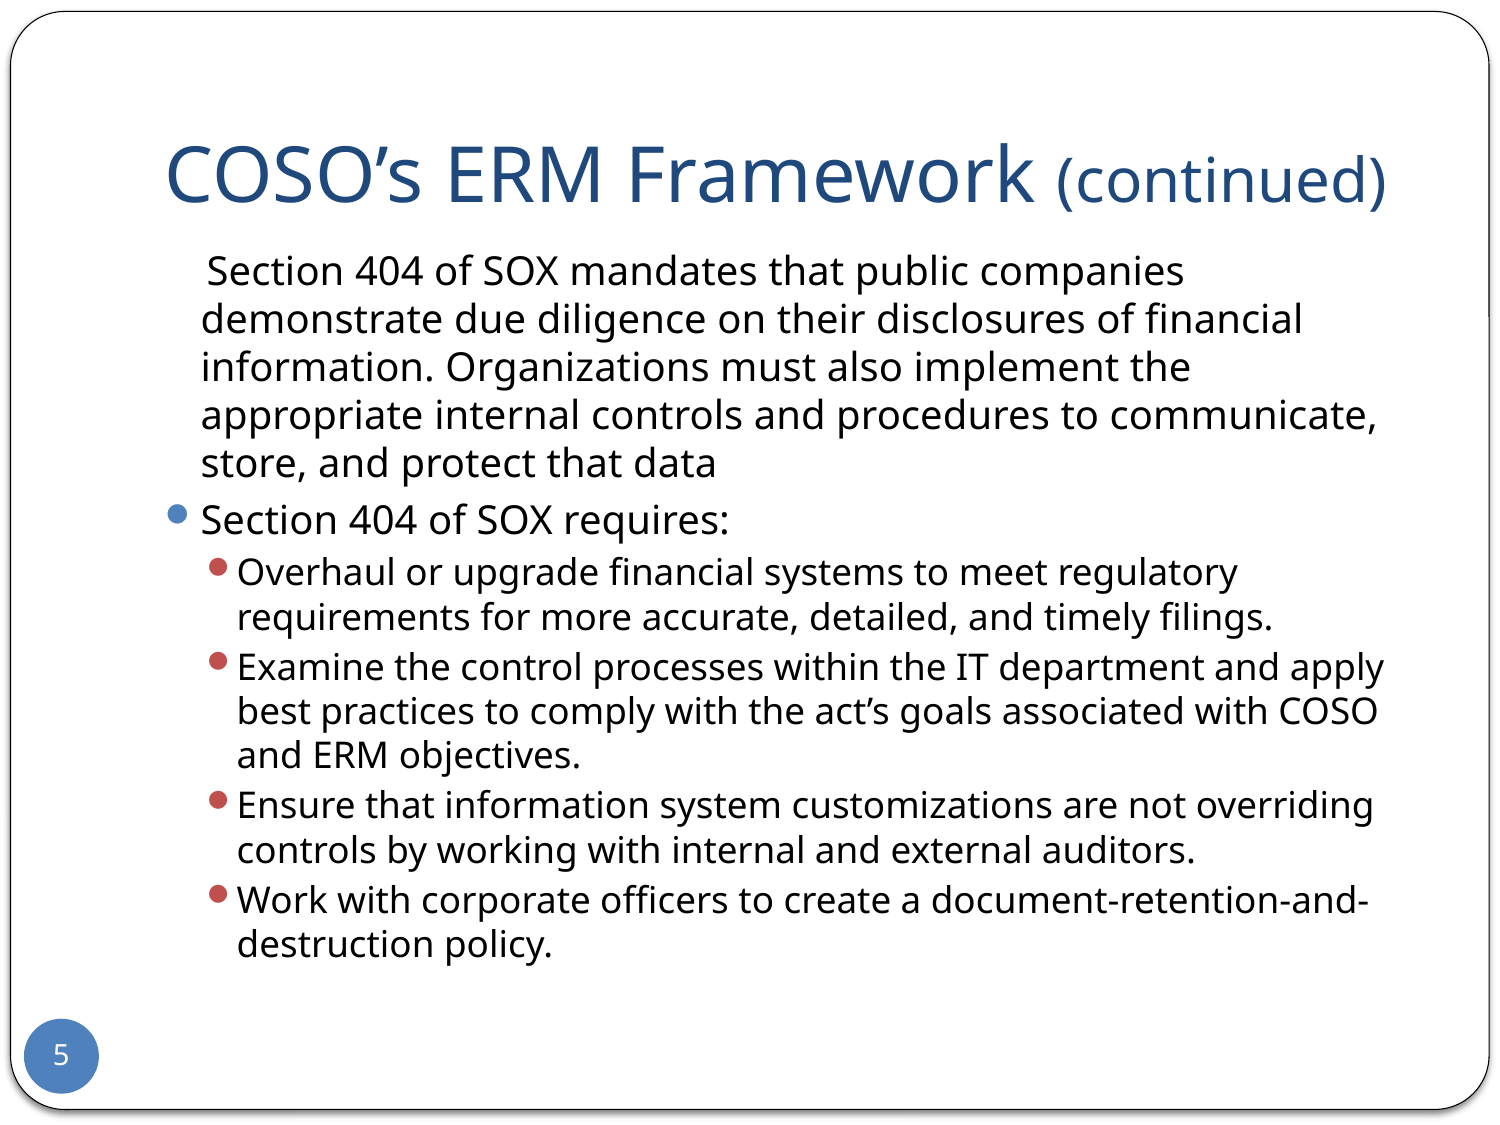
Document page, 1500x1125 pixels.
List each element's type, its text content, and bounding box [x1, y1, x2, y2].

title COSO’s ERM Framework (continued) [150, 45, 1425, 233]
slide_number 5 [23, 1018, 99, 1094]
list Section 404 of SOX mandates that public companies demonstrate due diligence on their disclosures of financial information. Organizations must also implement the appropriate internal controls and procedures to communicate, store, and protect that data Section 404 of SOX requires: Overhaul or upgrade financial systems to meet regulatory requirements for more accurate, detailed, and timely filings. Examine the control processes within the IT department and apply best practices to comply with the act’s goals associated with COSO and ERM objectives. Ensure that information system customizations are not overriding controls by working with internal and external auditors. Work with corporate officers to create a document-retention-and-destruction policy. [150, 237, 1425, 988]
